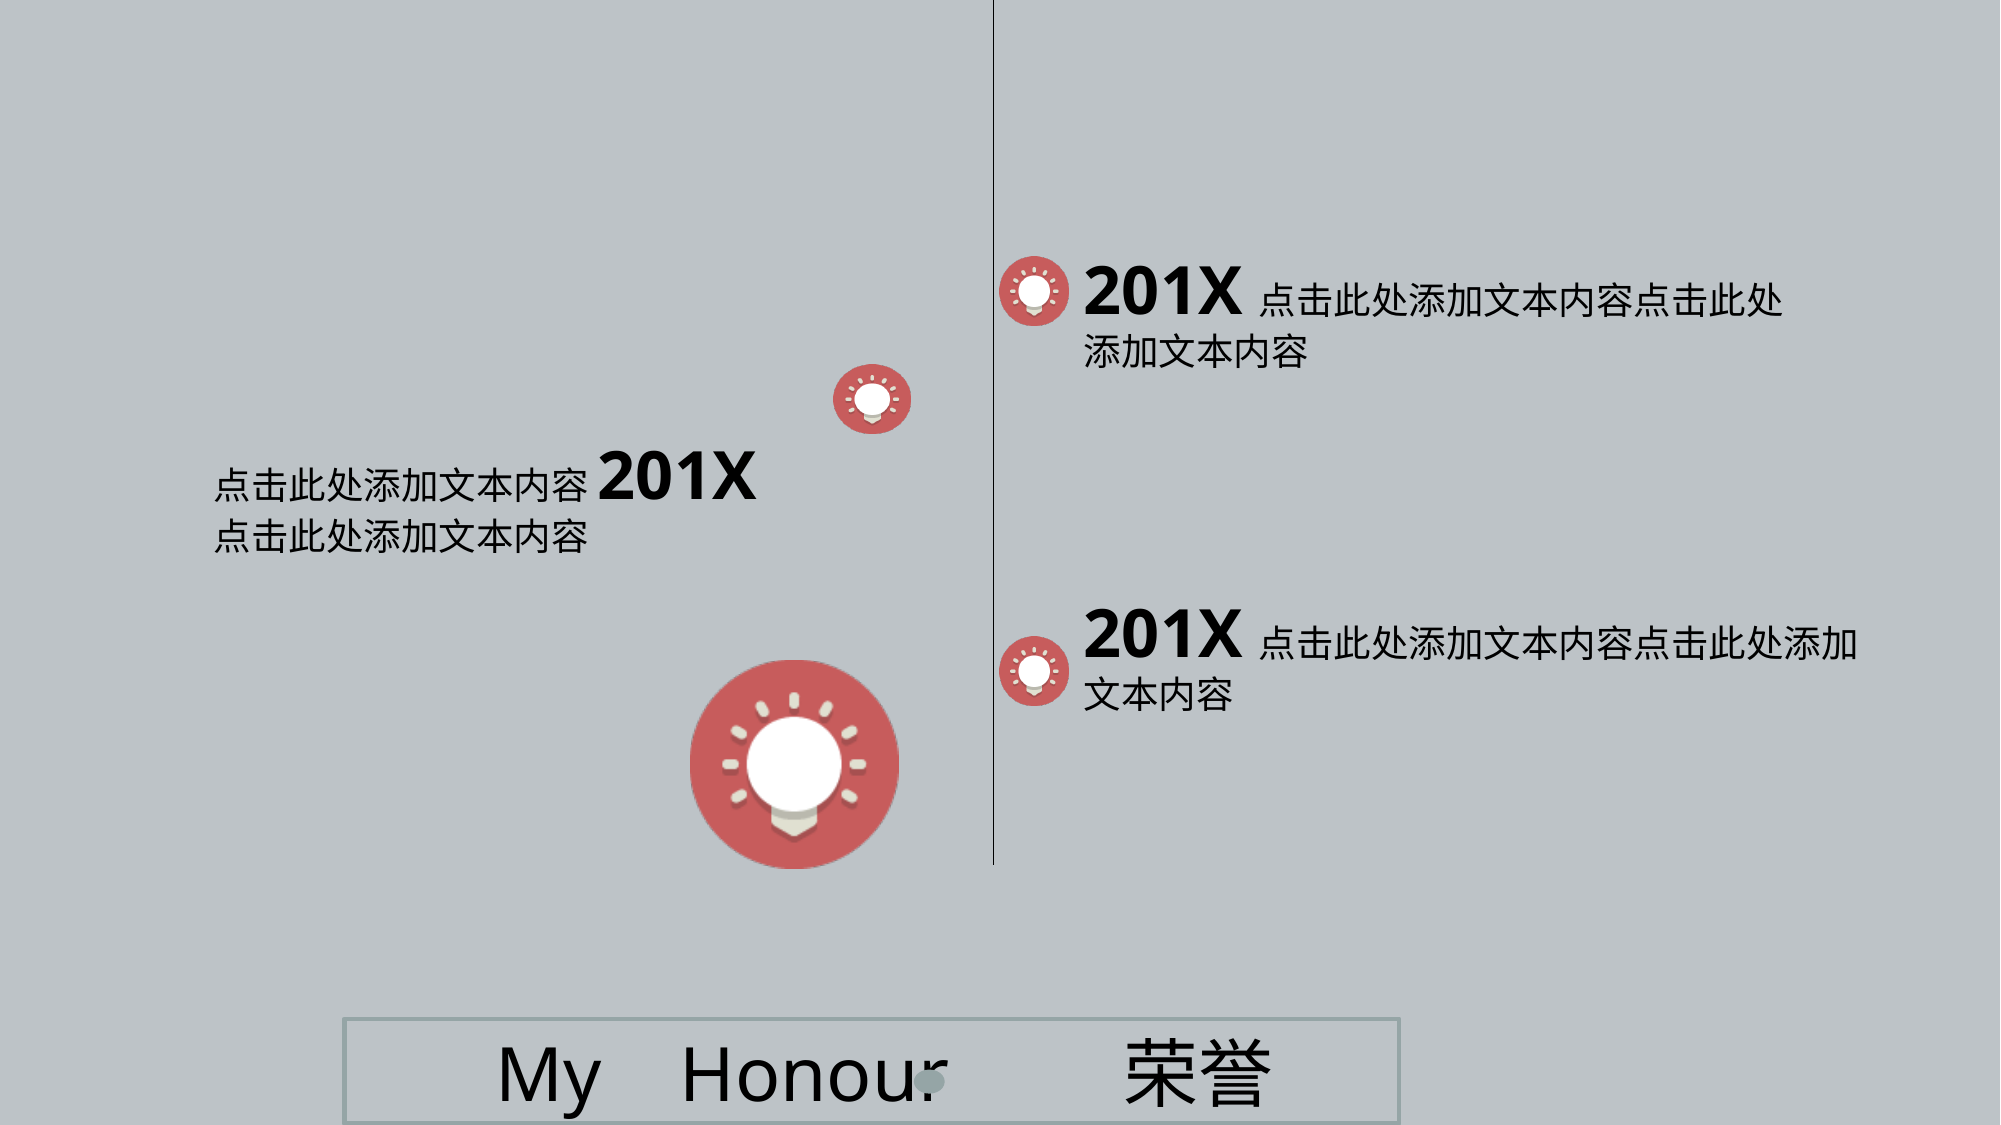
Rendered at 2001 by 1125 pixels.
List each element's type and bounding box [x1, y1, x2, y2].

text_box [999, 583, 1880, 725]
text_box [344, 1018, 1400, 1125]
picture [690, 660, 899, 869]
text_box [198, 364, 1141, 567]
text_box [999, 240, 1808, 382]
